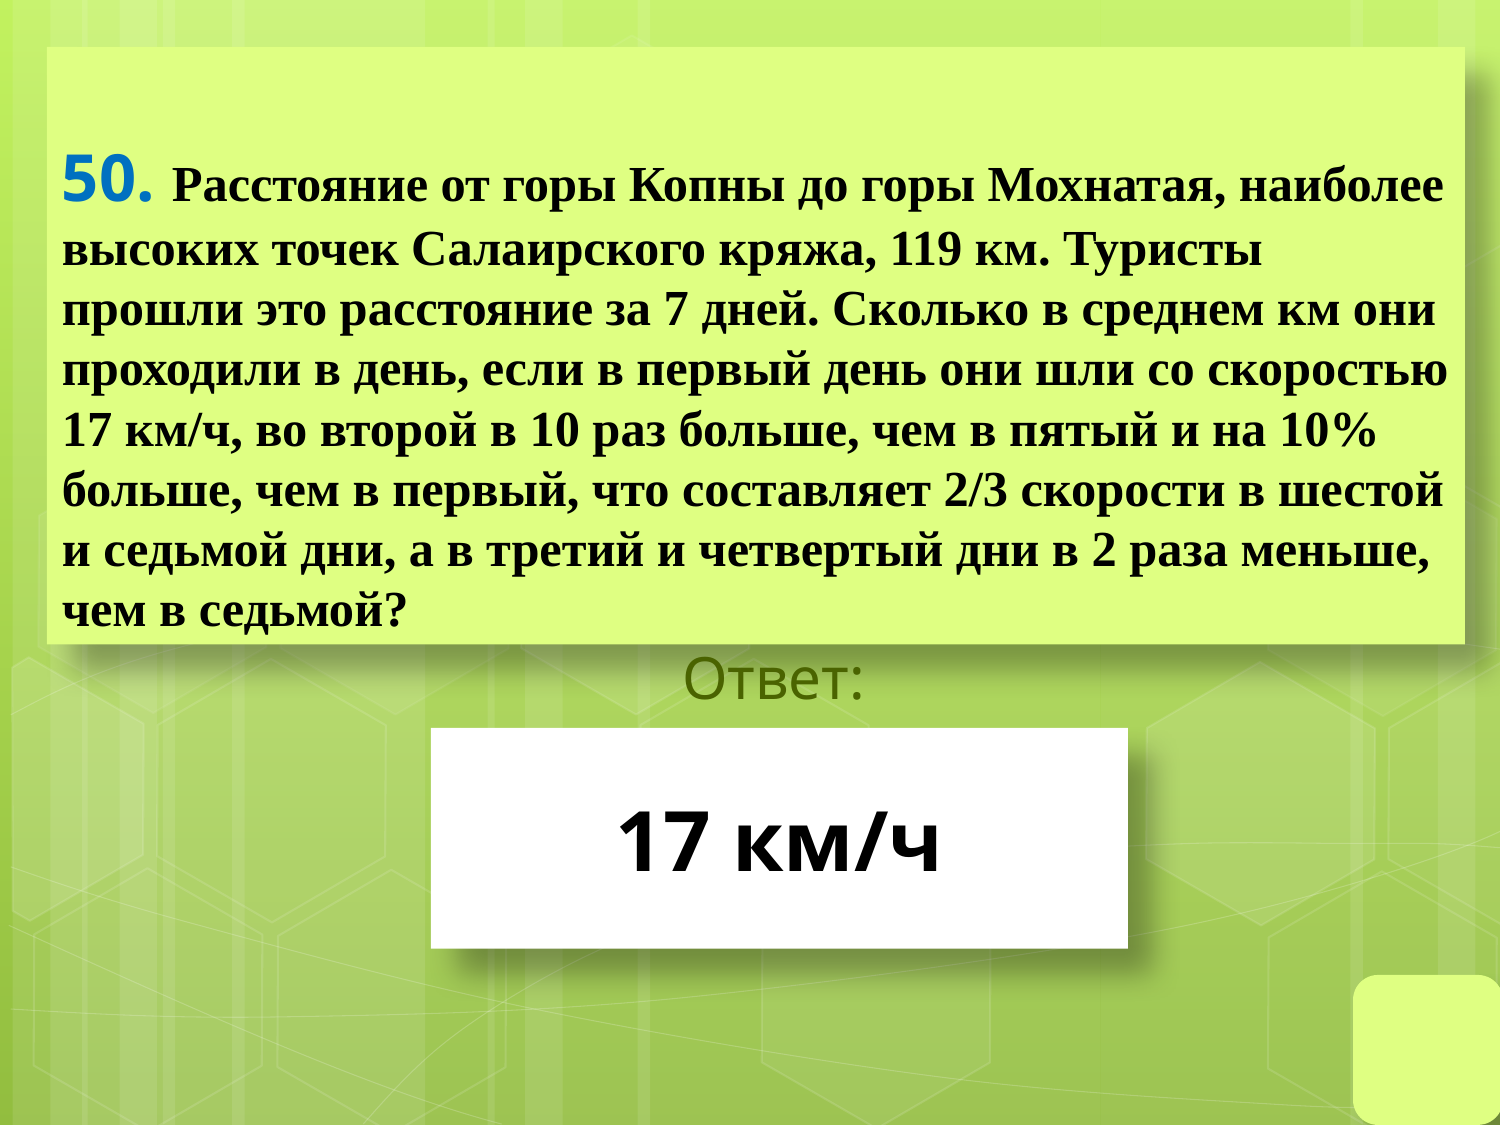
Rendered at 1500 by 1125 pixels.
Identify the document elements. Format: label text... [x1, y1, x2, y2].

text_box 17 км/ч [430, 726, 1129, 950]
title 50. Расстояние от горы Копны до горы Мохнатая, наиболее высоких точек Салаирского кряжа, 119 км. Туристы прошли это расстояние за 7 дней. Сколько в среднем км они проходили в день, если в первый день они шли со скоростью 17 км/ч, во второй в 10 раз больше, чем в пятый и на 10% больше, чем в первый, что составляет 2/3 скорости в шестой и седьмой дни, а в третий и четвертый дни в 2 раза меньше, чем в седьмой? [46, 46, 1465, 645]
text_box Ответ: [525, 633, 1022, 719]
text_box [1351, 973, 1500, 1125]
